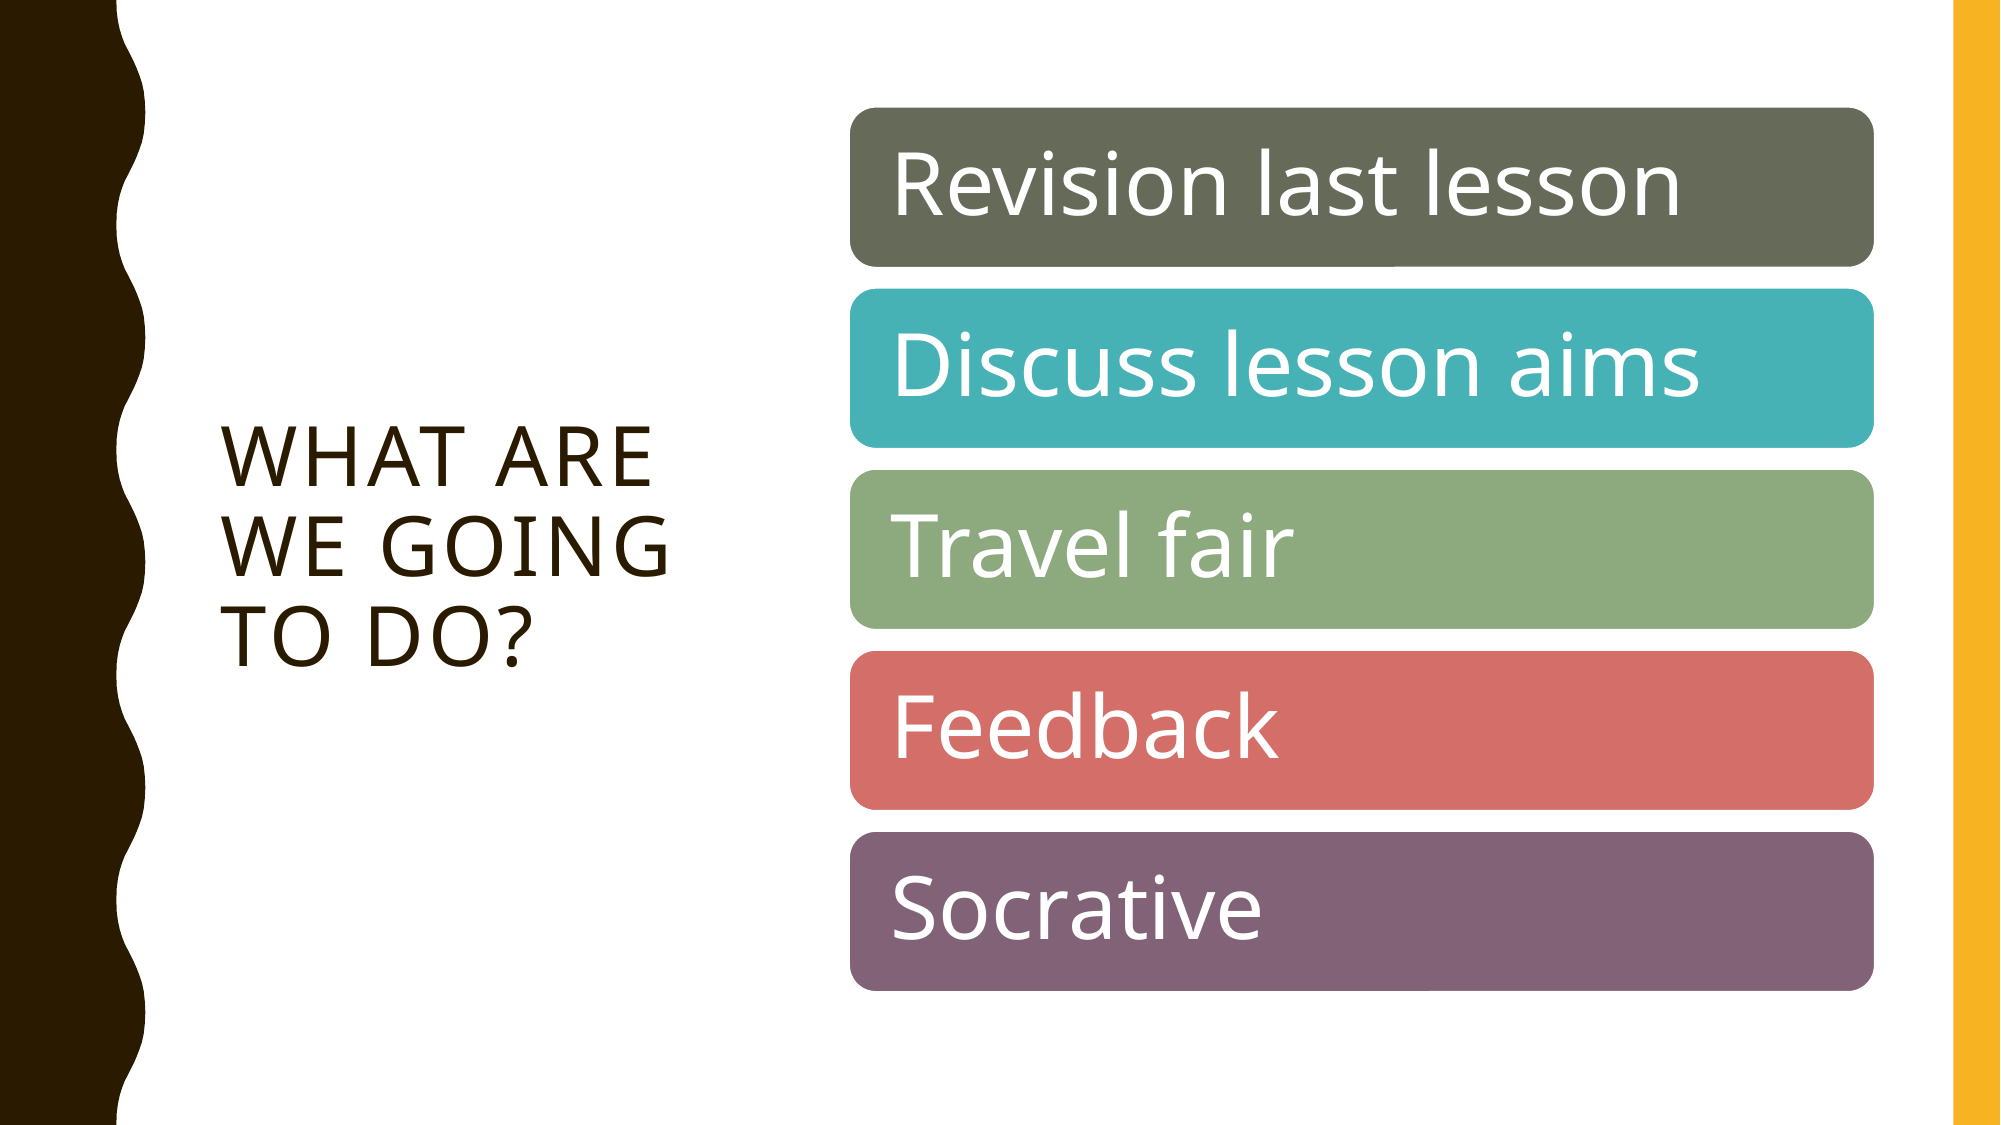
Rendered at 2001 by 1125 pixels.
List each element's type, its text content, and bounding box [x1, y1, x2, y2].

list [848, 105, 1875, 993]
title What are we going to do? [205, 105, 761, 993]
